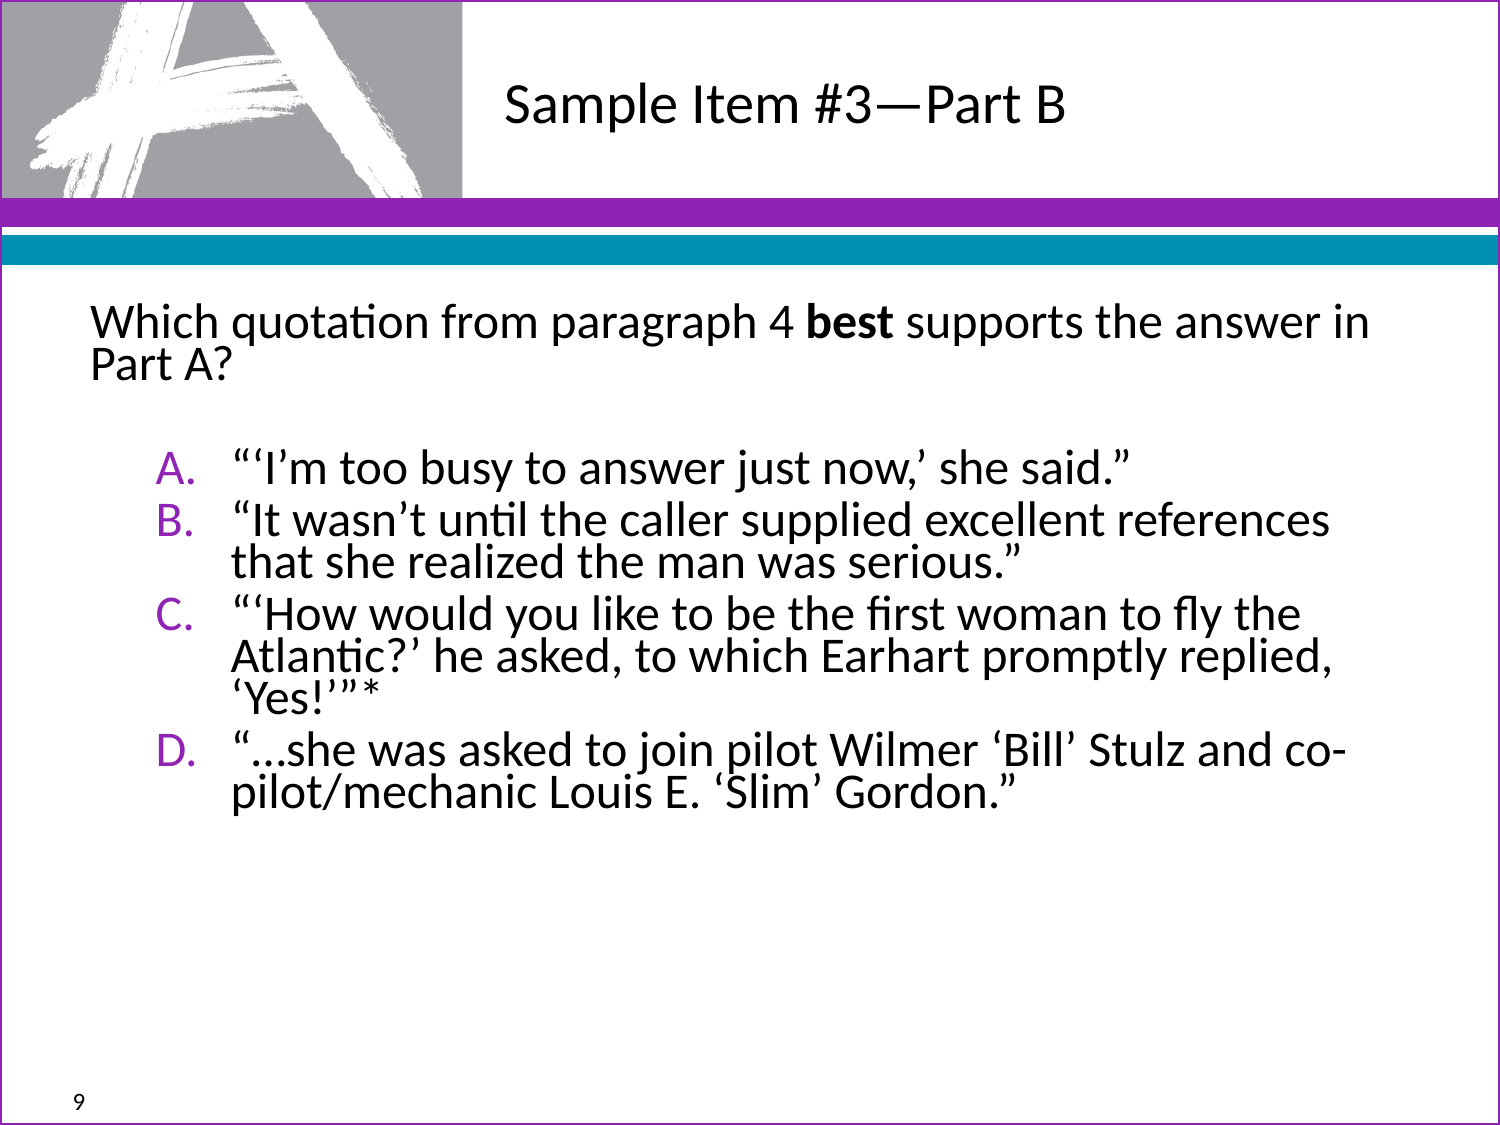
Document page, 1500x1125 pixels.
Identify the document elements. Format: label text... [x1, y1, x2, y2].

slide_number 9 [0, 1077, 100, 1125]
picture [2, 2, 462, 198]
list Which quotation from paragraph 4 best supports the answer in Part A? “‘I’m too busy to answer just now,’ she said.” “It wasn’t until the caller supplied excellent references that she realized the man was serious.” “‘How would you like to be the first woman to fly the Atlantic?’ he asked, to which Earhart promptly replied, ‘Yes!’”* “…she was asked to join pilot Wilmer ‘Bill’ Stulz and co-pilot/mechanic Louis E. ‘Slim’ Gordon.” [75, 262, 1425, 1075]
title Sample Item #3—Part B [462, 0, 1500, 200]
